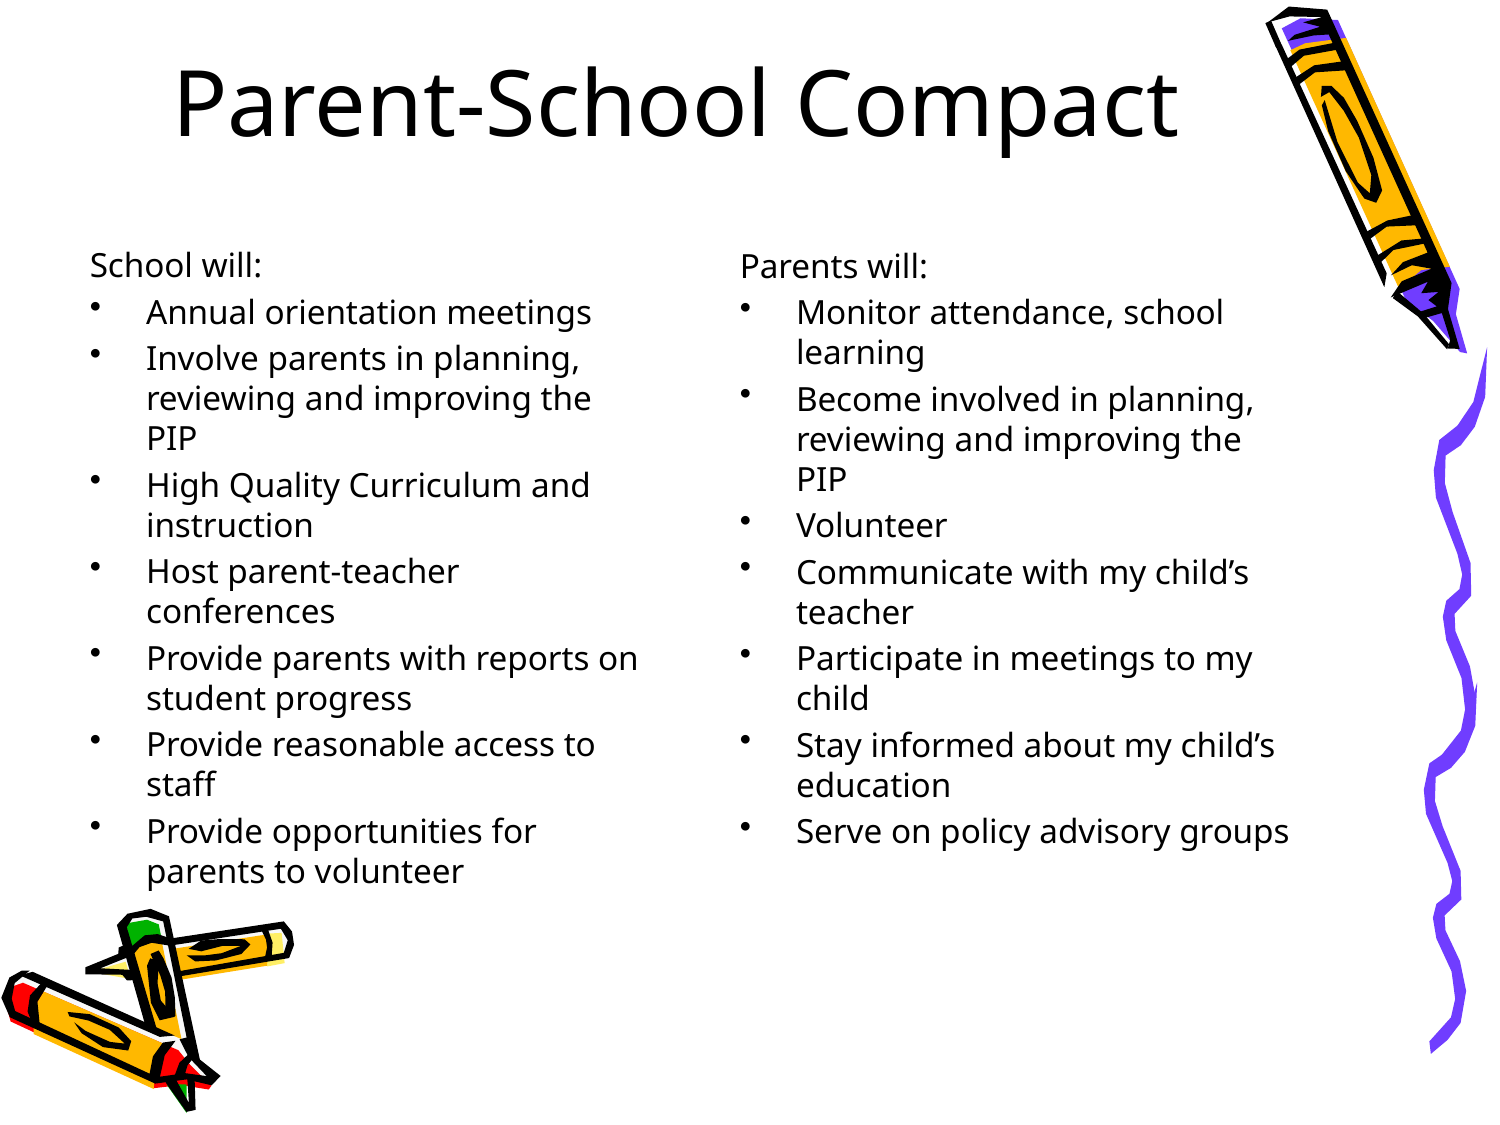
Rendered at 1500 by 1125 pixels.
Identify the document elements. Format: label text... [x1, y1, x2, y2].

text_box Parents will: Monitor attendance, school learning Become involved in planning, reviewing and improving the PIP Volunteer Communicate with my child’s teacher Participate in meetings to my child Stay informed about my child’s education Serve on policy advisory groups [724, 237, 1313, 974]
text_box School will: Annual orientation meetings Involve parents in planning, reviewing and improving the PIP High Quality Curriculum and instruction Host parent-teacher conferences Provide parents with reports on student progress Provide reasonable access to staff Provide opportunities for parents to volunteer [74, 236, 663, 888]
text_box Parent-School Compact [112, 37, 1240, 175]
